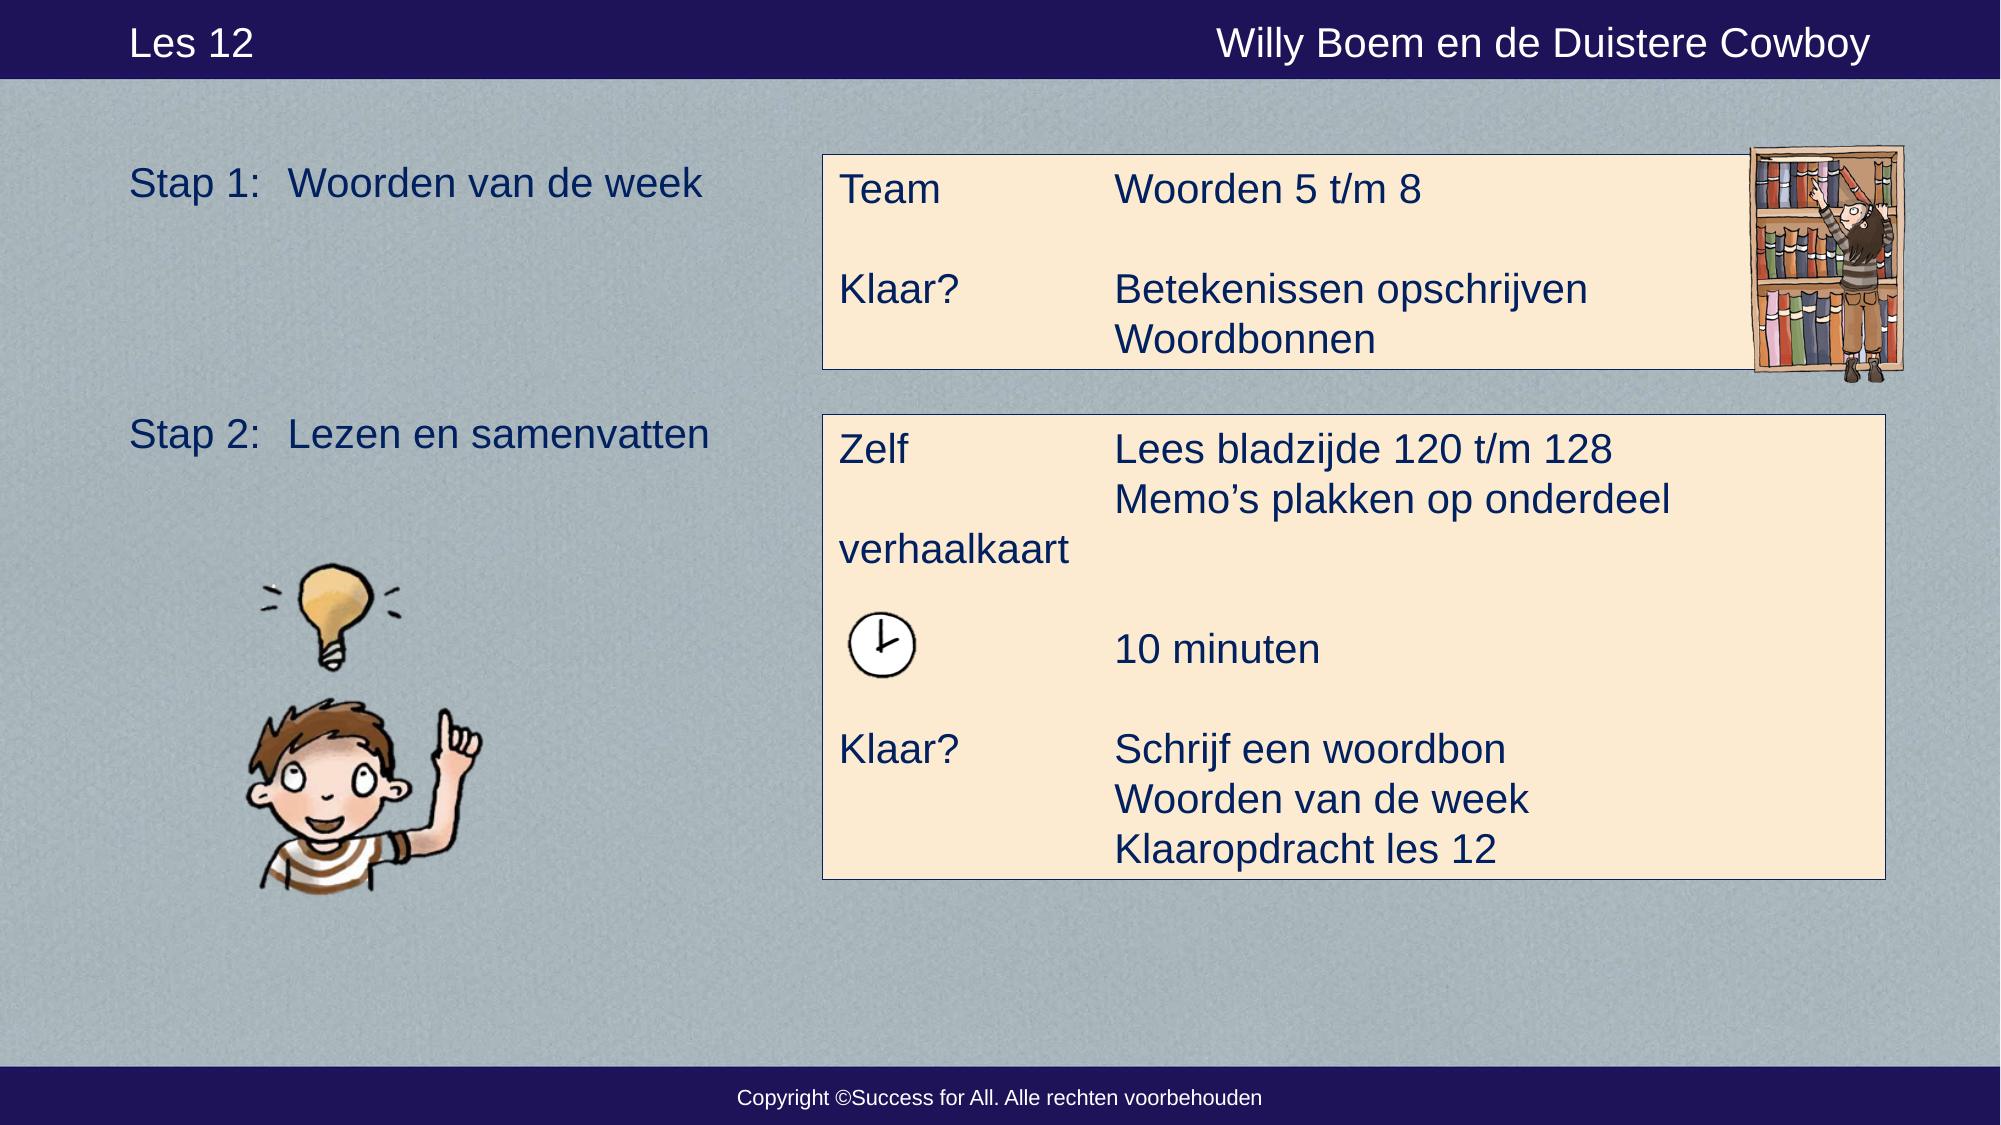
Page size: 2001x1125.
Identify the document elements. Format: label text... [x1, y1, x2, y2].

text_box Copyright ©Success for All. Alle rechten voorbehouden [0, 1076, 2000, 1125]
picture [0, 0, 2001, 1125]
text_box Stap 1: Woorden van de week Stap 2: Lezen en samenvatten [114, 148, 907, 514]
text_box Willy Boem en de Duistere Cowboy [999, 8, 1886, 73]
text_box Team Woorden 5 t/m 8 Klaar? Betekenissen opschrijven Woordbonnen [822, 154, 1733, 370]
text_box Zelf Lees bladzijde 120 t/m 128 Memo’s plakken op onderdeel verhaalkaart 10 minuten Klaar? Schrijf een woordbon Woorden van de week Klaaropdracht les 12 [822, 414, 1886, 880]
text_box Les 12 [114, 8, 354, 73]
